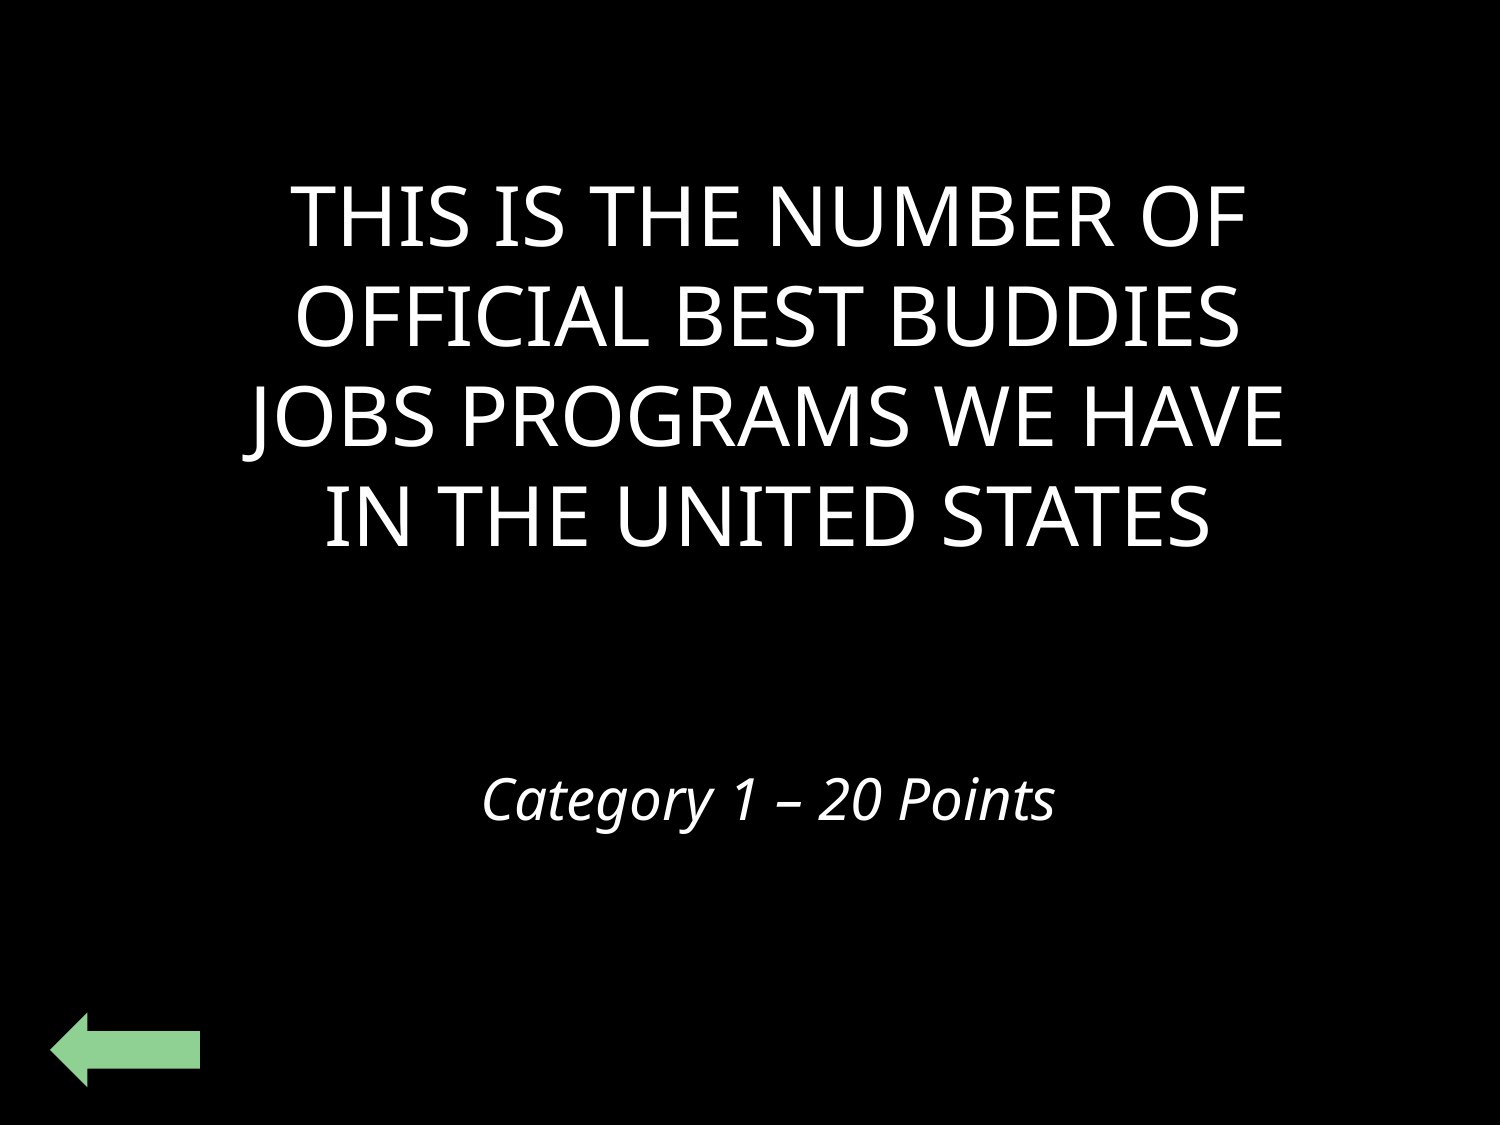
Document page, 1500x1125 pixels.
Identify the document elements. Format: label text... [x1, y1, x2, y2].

text_box [49, 1012, 200, 1088]
text_box THIS IS THE NUMBER OF OFFICIAL BEST BUDDIES JOBS PROGRAMS WE HAVE IN THE UNITED STATES Category 1 – 20 Points [212, 55, 1325, 840]
